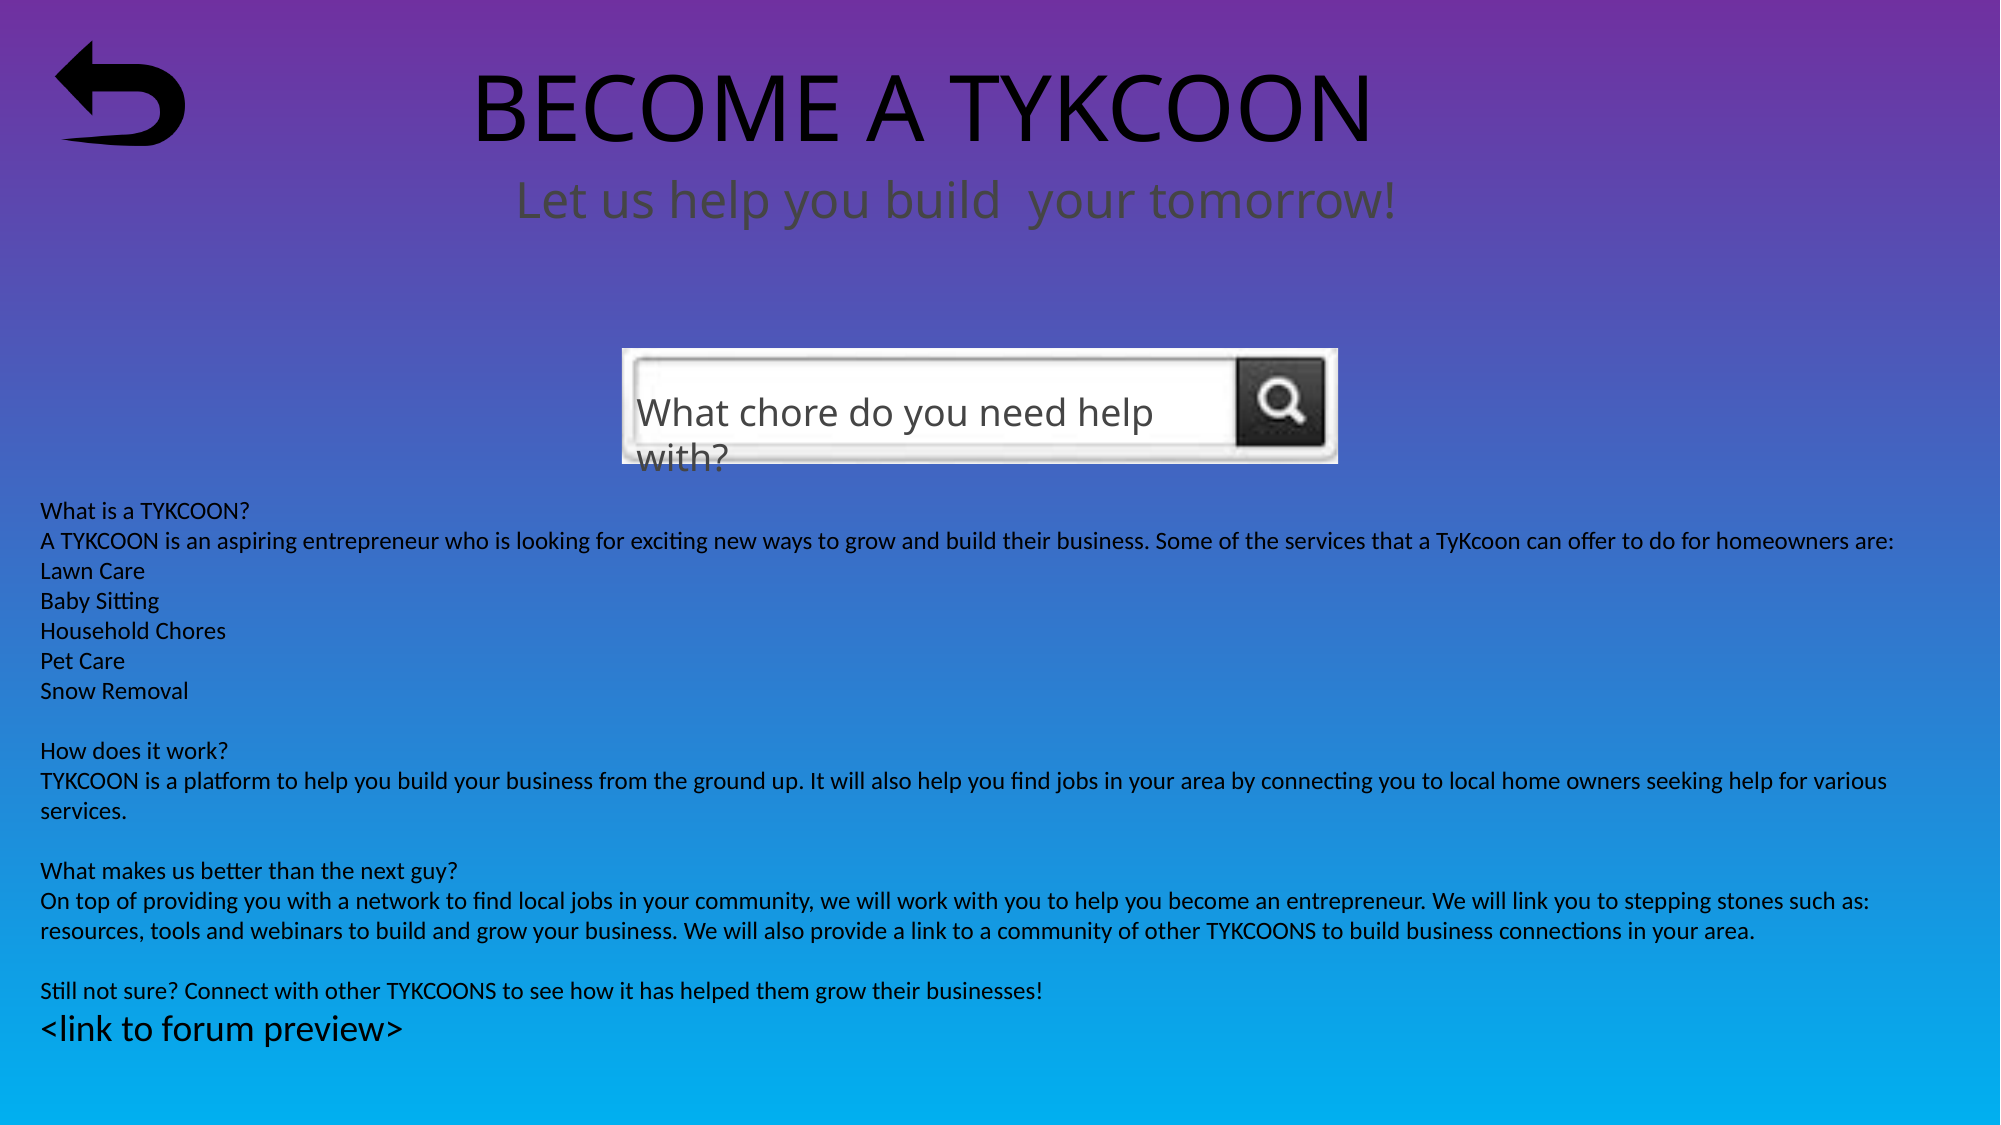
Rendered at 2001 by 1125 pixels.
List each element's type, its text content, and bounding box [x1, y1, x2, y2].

text_box Let us help you build your tomorrow! [239, 160, 1687, 296]
picture [621, 347, 1339, 464]
picture [45, 18, 196, 169]
title BECOME A TYKCOON [61, 52, 1787, 172]
text_box What chore do you need help with? [621, 464, 1261, 487]
text_box What is a TYKCOON? A TYKCOON is an aspiring entrepreneur who is looking for exciting new ways to grow and build their business. Some of the services that a TyKcoon can offer to do for homeowners are: Lawn Care Baby Sitting Household Chores Pet Care Snow Removal How does it work? TYKCOON is a platform to help you build your business from the ground up. It will also help you find jobs in your area by connecting you to local home owners seeking help for various services. What makes us better than the next guy? On top of providing you with a network to find local jobs in your community, we will work with you to help you become an entrepreneur. We will link you to stepping stones such as: resources, tools and webinars to build and grow your business. We will also provide a link to a community of other TYKCOONS to build business connections in your area. Still not sure? Connect with other TYKCOONS to see how it has helped them grow their businesses! <link to forum preview> [25, 487, 1969, 1057]
